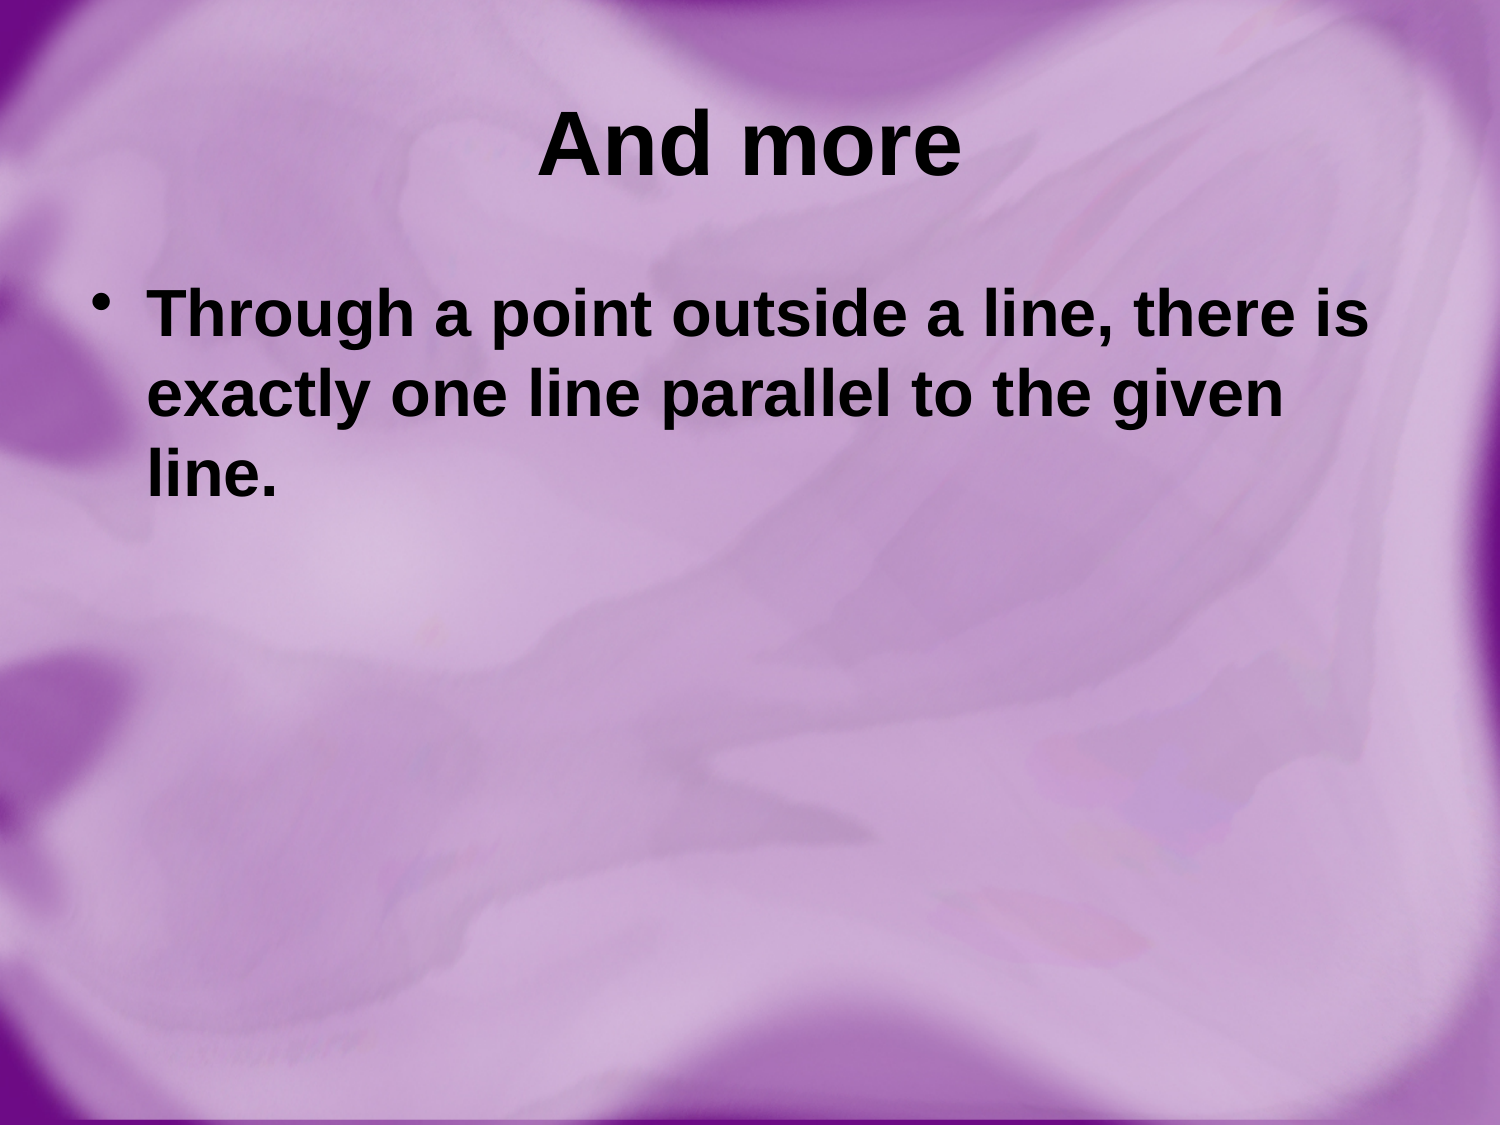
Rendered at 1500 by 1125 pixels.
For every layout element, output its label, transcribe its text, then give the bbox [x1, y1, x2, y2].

list Through a point outside a line, there is exactly one line parallel to the given line. [74, 262, 1426, 1006]
title And more [74, 44, 1426, 233]
picture [0, 0, 1500, 1125]
